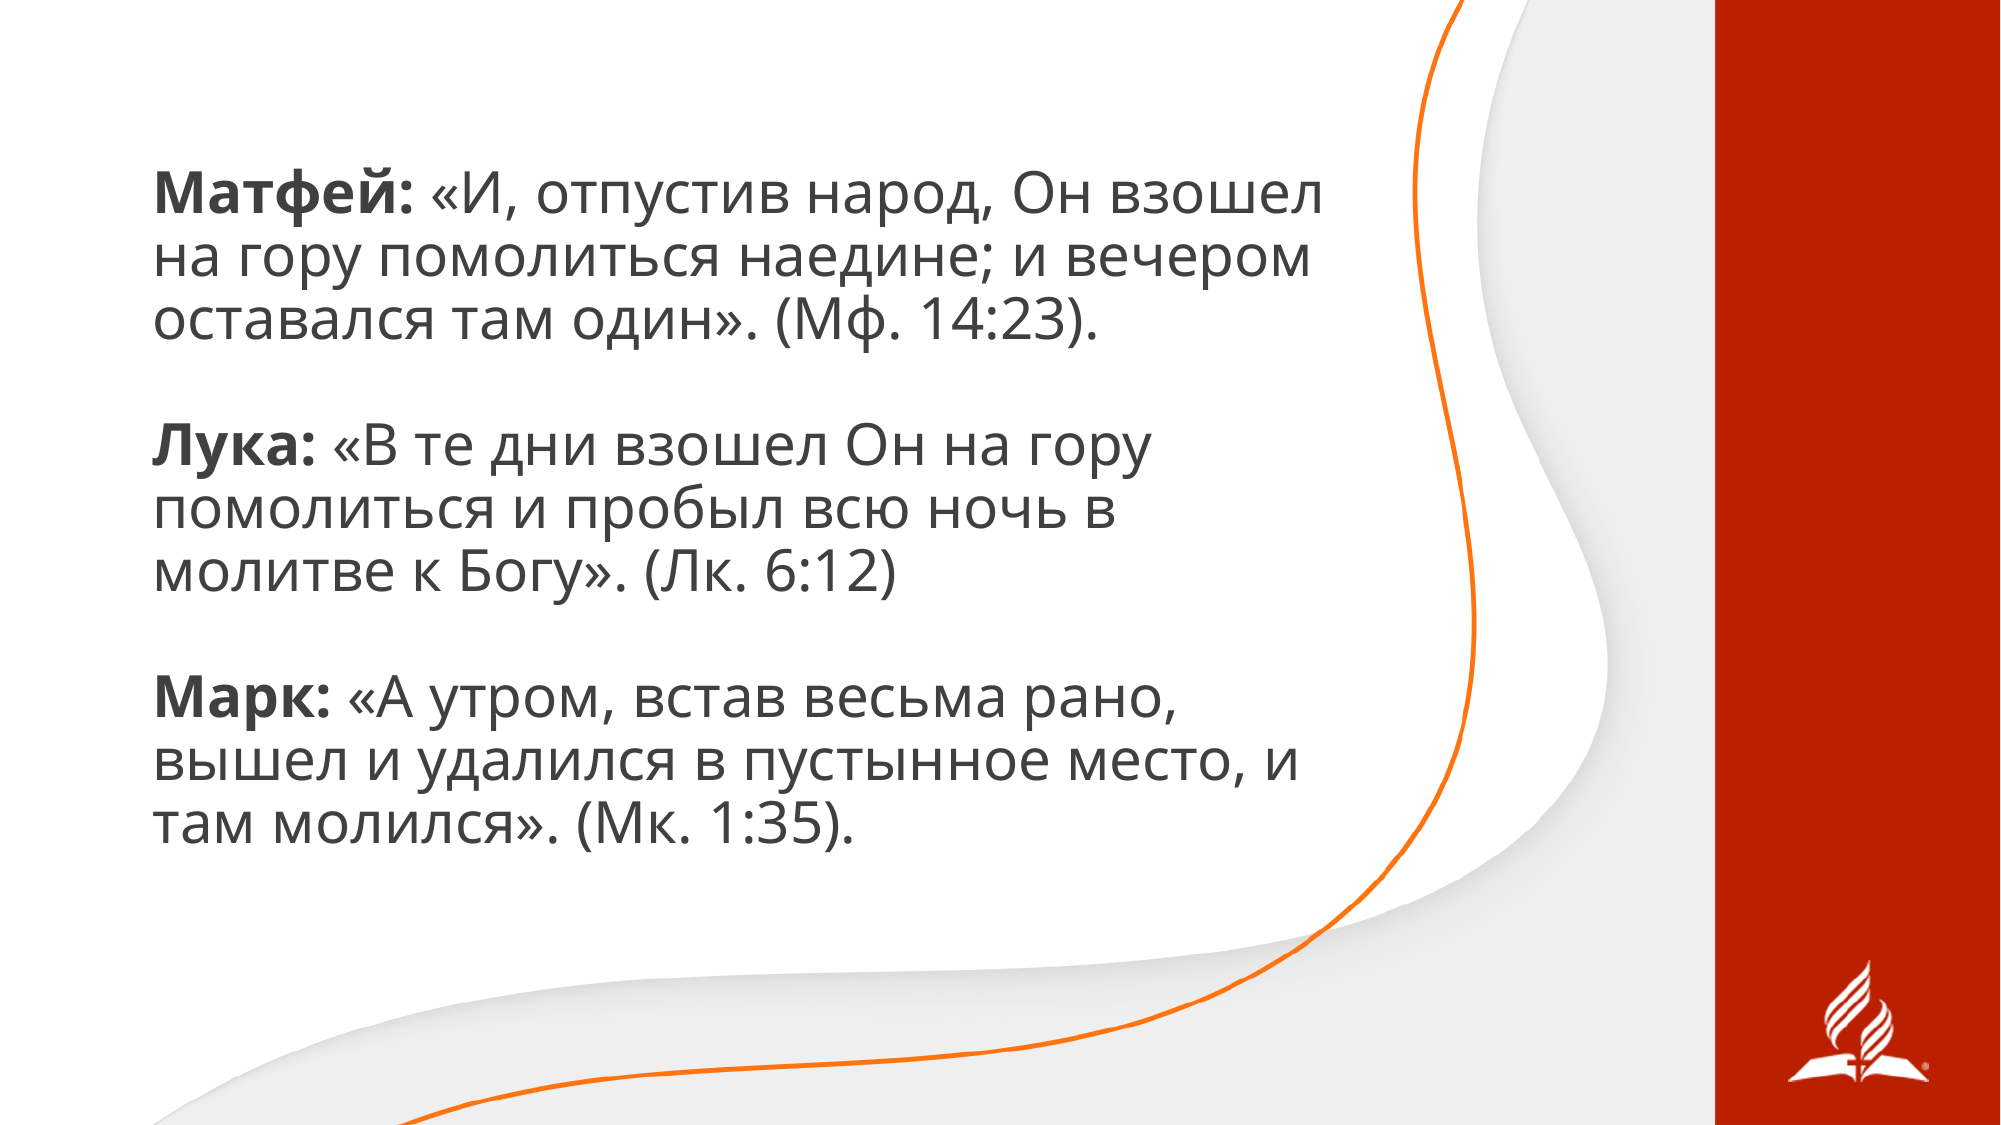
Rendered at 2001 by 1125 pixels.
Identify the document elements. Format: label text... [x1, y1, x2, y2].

list Матфей: «И, отпустив народ, Он взошел на гору помолиться наедине; и вечером оставался там один». (Мф. 14:23). Лука: «В те дни взошел Он на гору помолиться и пробыл всю ночь в молитве к Богу». (Лк. 6:12) Марк: «А утром, встав весьма рано, вышел и удалился в пустынное место, и там молился». (Мк. 1:35). [137, 91, 1346, 929]
picture [0, 0, 2001, 1125]
